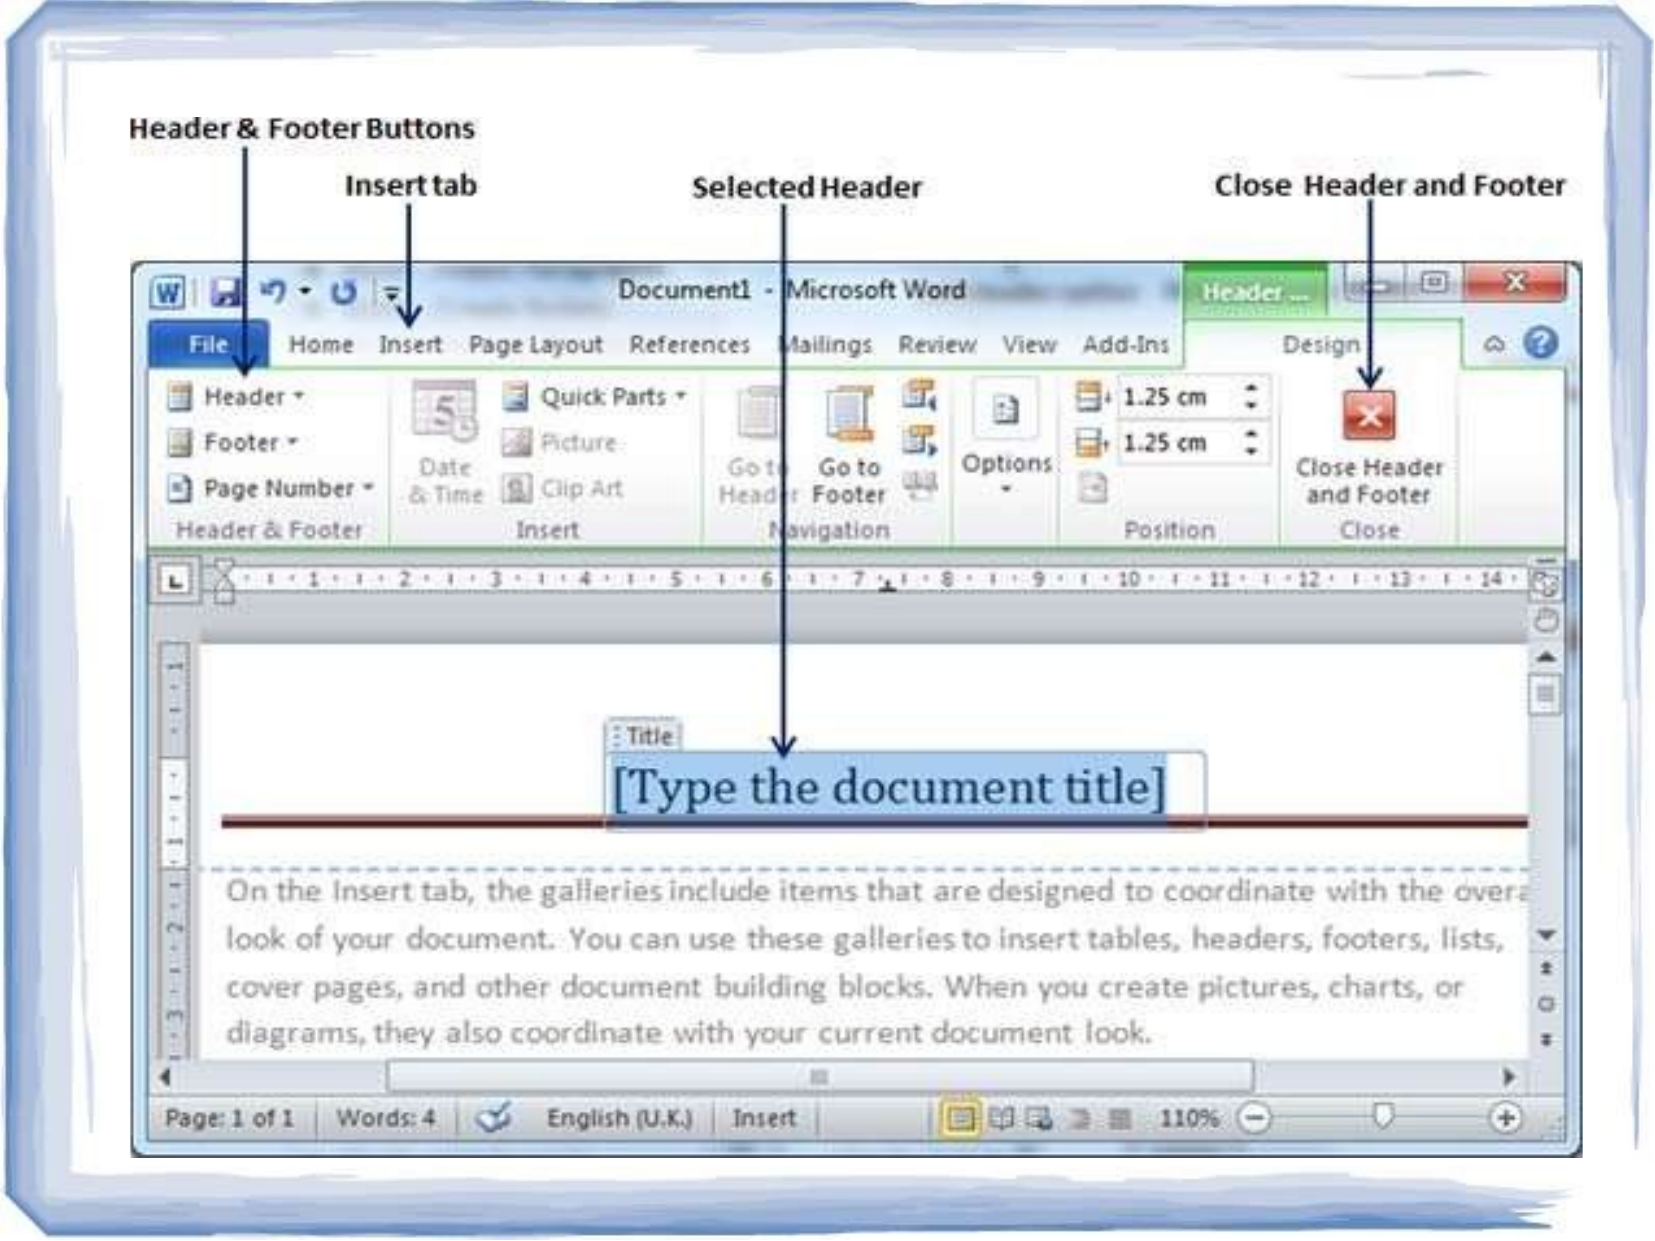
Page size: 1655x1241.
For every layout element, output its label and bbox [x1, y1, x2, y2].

picture [0, 0, 1654, 1240]
text_box [129, 117, 1583, 1158]
